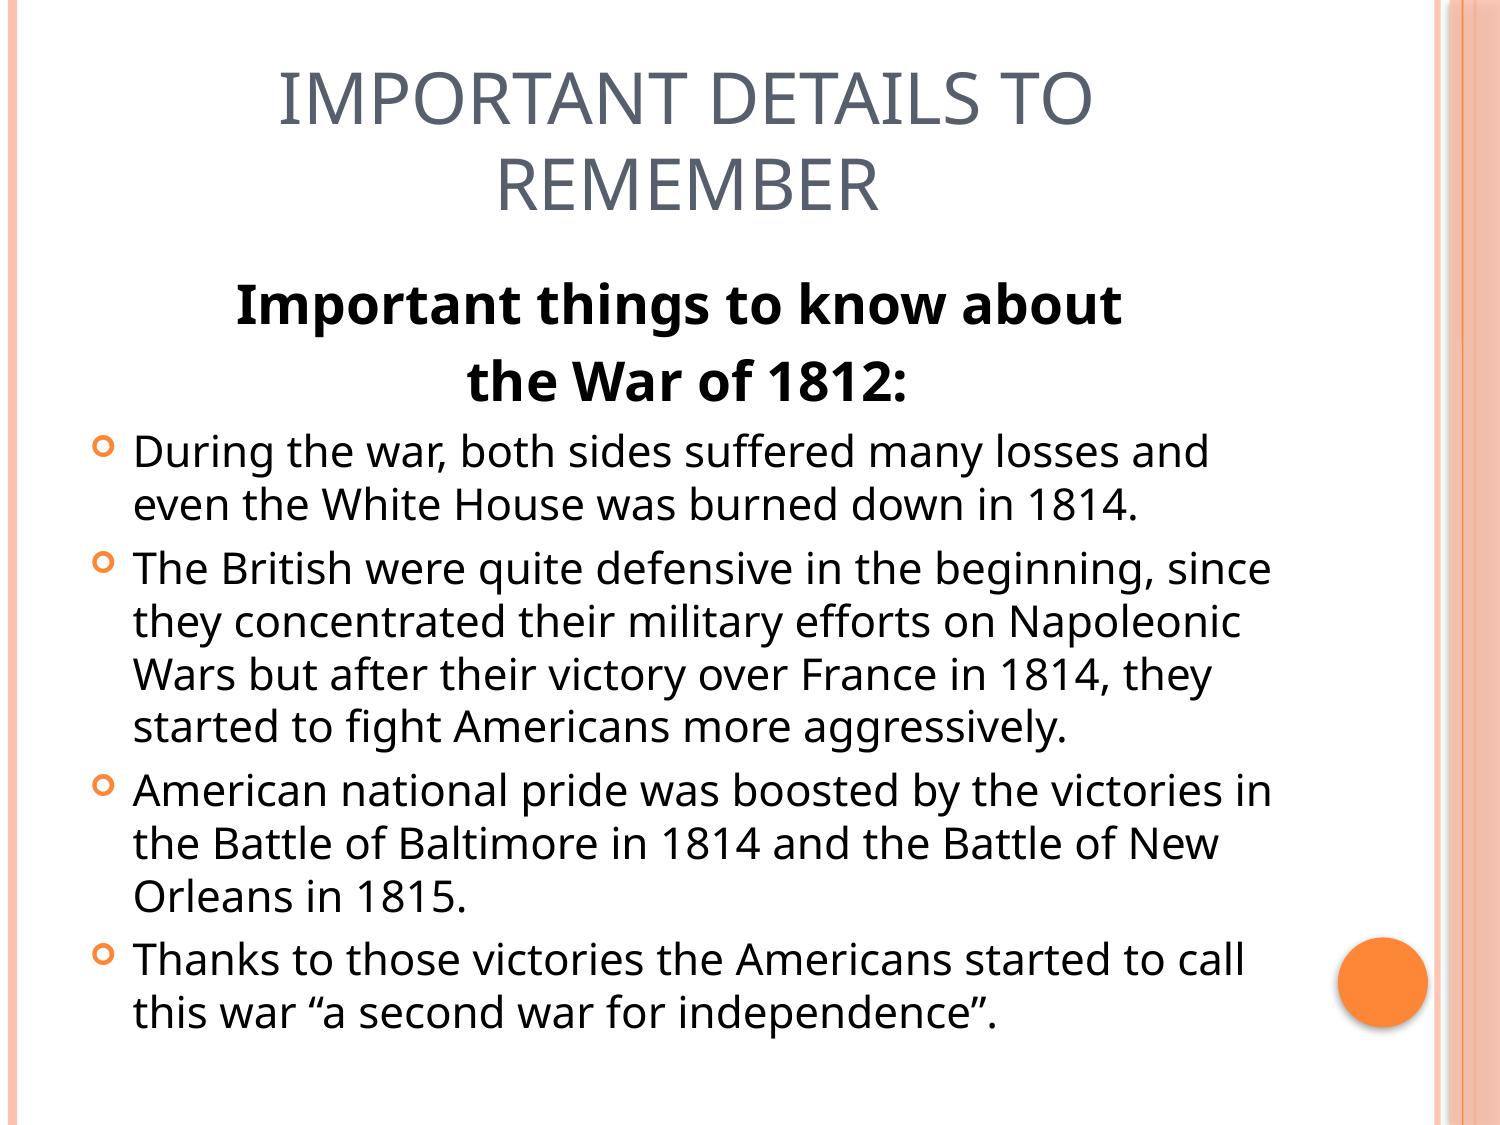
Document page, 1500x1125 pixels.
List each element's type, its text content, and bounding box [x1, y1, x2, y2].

list Important things to know about the War of 1812: During the war, both sides suffered many losses and even the White House was burned down in 1814. The British were quite defensive in the beginning, since they concentrated their military efforts on Napoleonic Wars but after their victory over France in 1814, they started to fight Americans more aggressively. American national pride was boosted by the victories in the Battle of Baltimore in 1814 and the Battle of New Orleans in 1815. Thanks to those victories the Americans started to call this war “a second war for independence”. [75, 262, 1300, 1062]
title Important details to remember [75, 45, 1300, 233]
